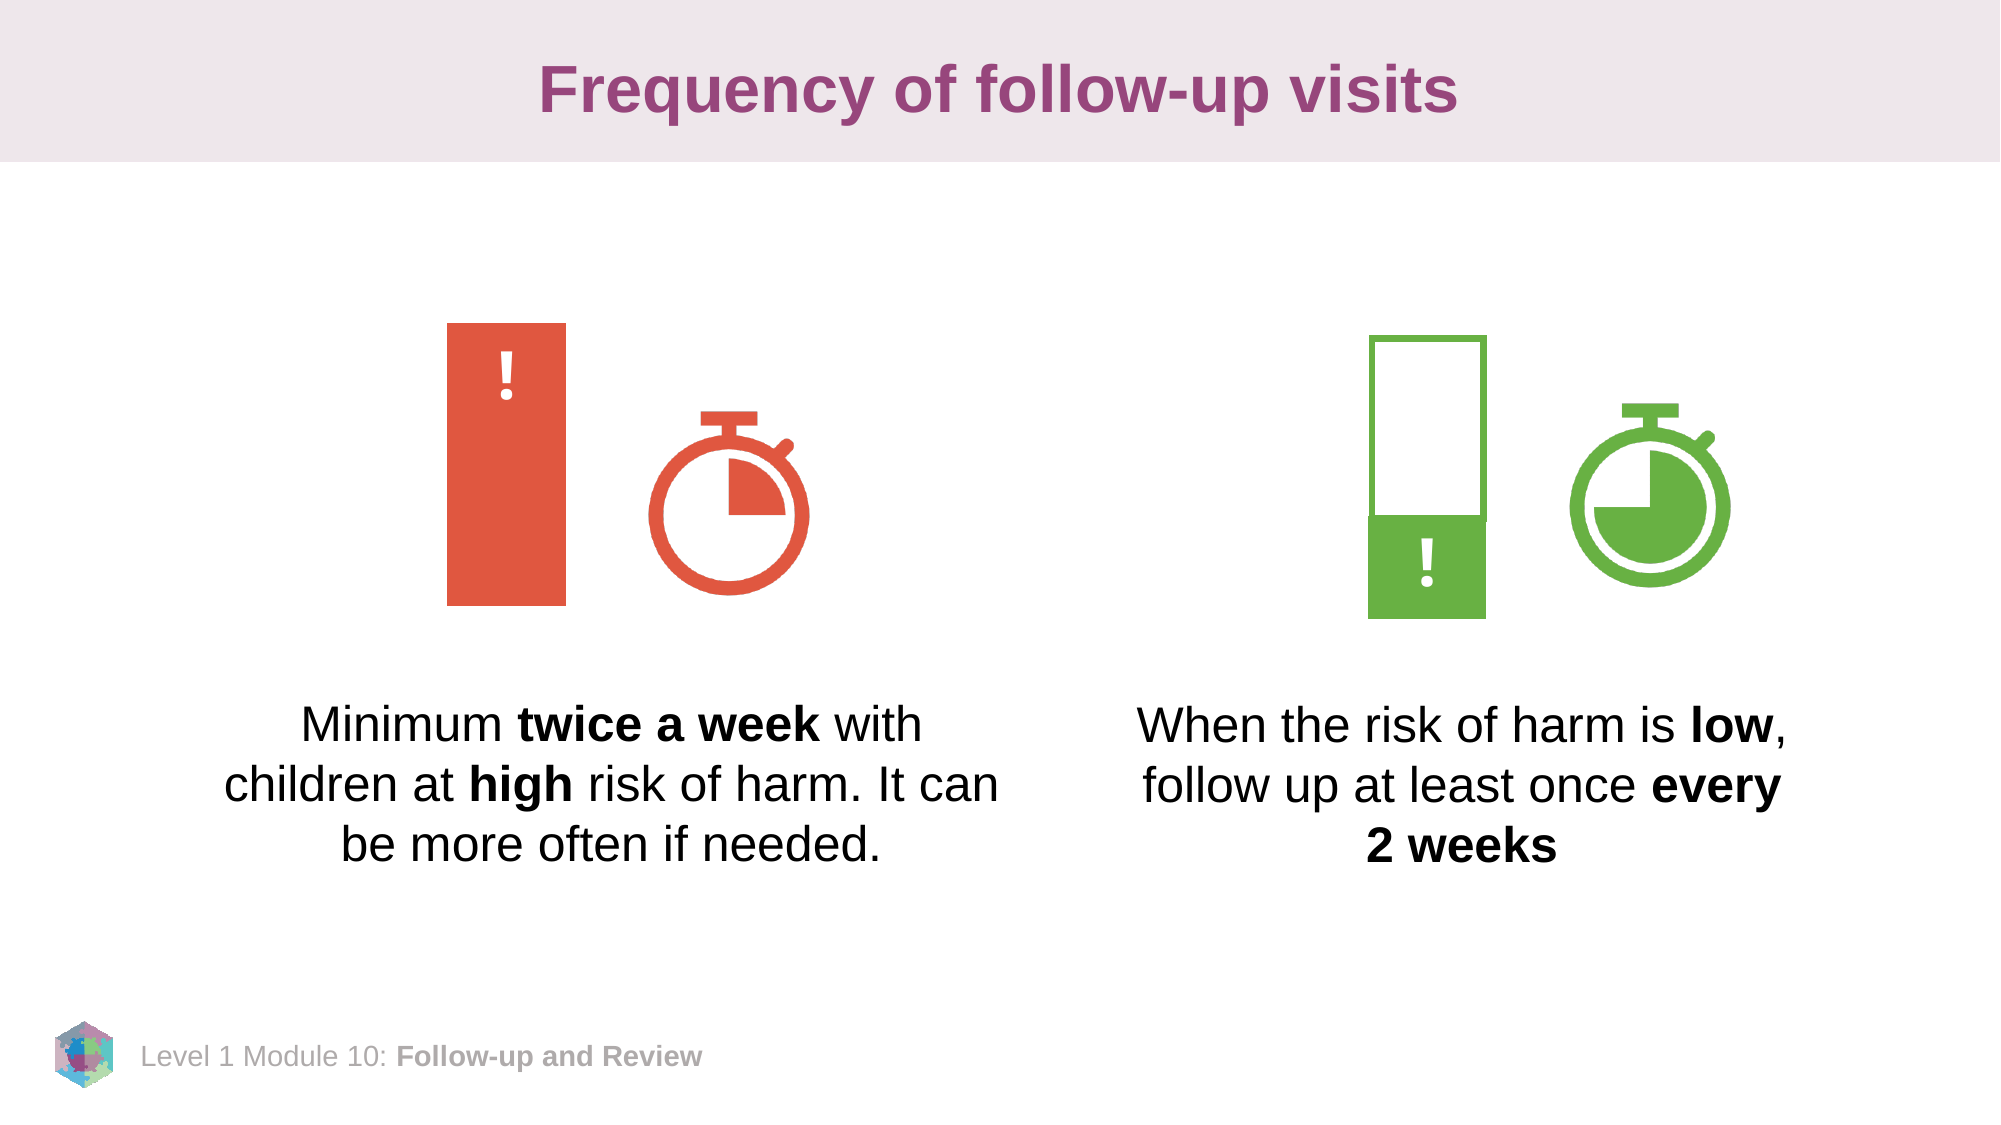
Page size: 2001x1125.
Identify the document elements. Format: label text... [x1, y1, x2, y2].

text_box Minimum twice a week with children at high risk of harm. It can be more often if needed. [197, 684, 1027, 880]
title Frequency of follow-up visits [137, 19, 1863, 163]
picture [55, 1021, 113, 1088]
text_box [1371, 338, 1484, 616]
picture [1537, 382, 1763, 608]
picture [616, 390, 842, 616]
text_box ! [450, 325, 563, 604]
text_box [0, 0, 2000, 162]
text_box When the risk of harm is low, follow up at least once every 2 weeks [1107, 685, 1818, 881]
